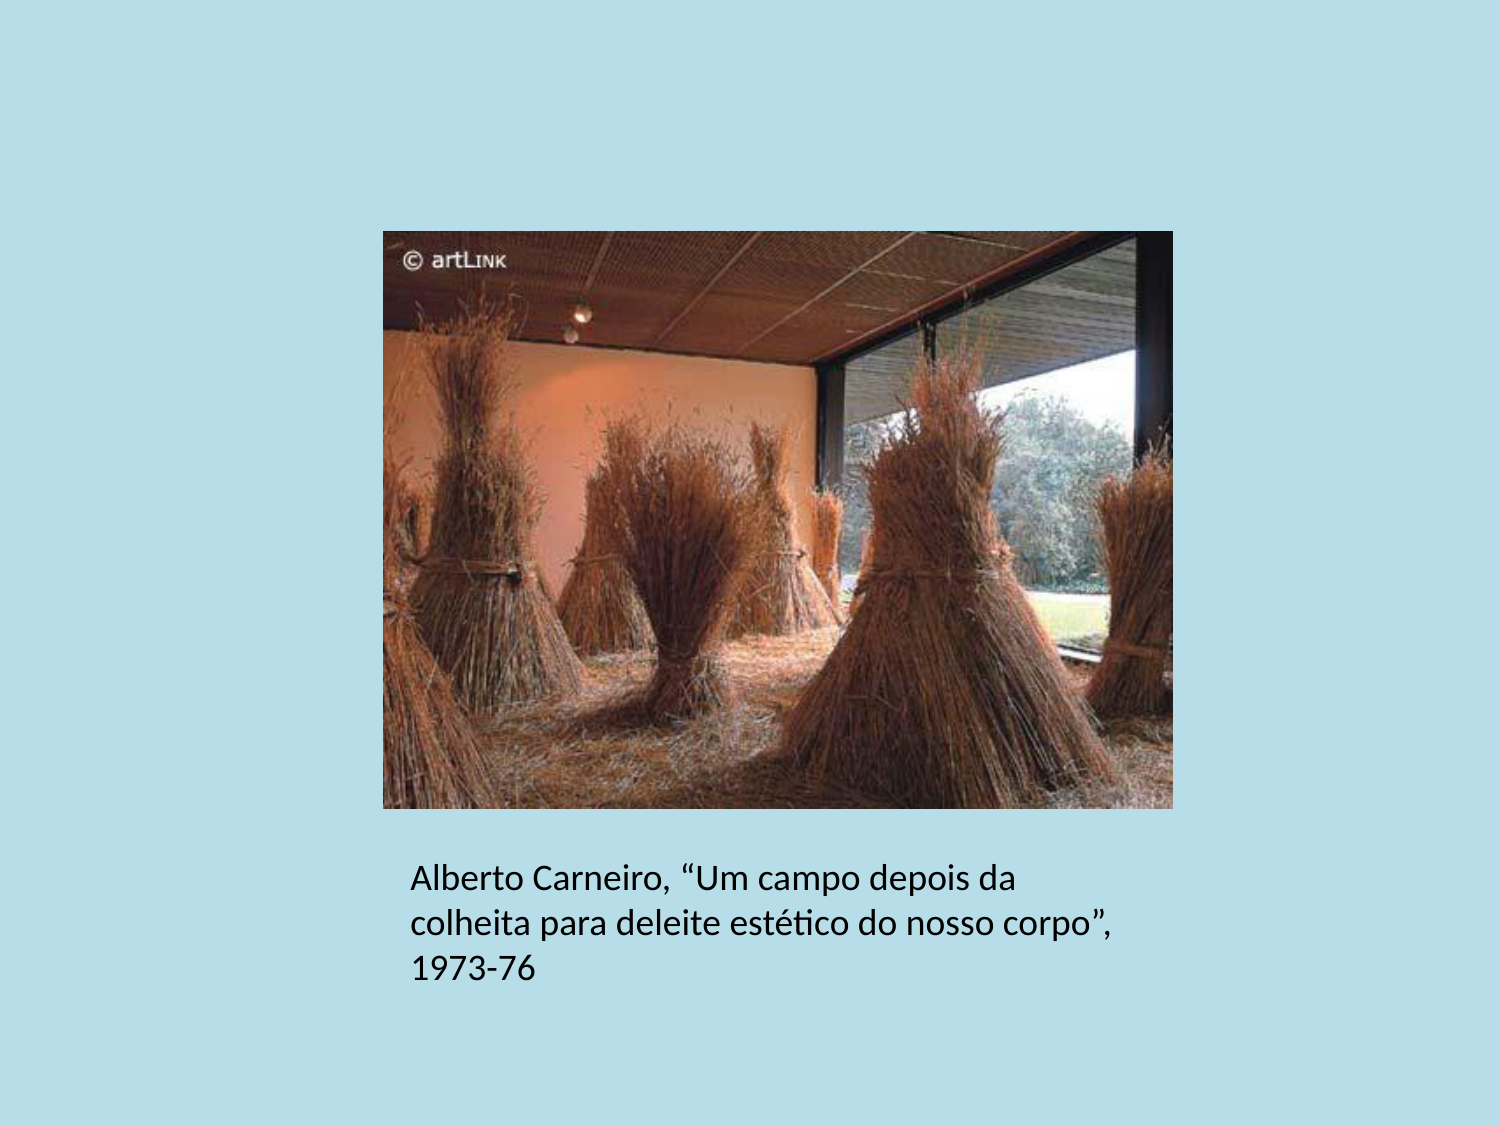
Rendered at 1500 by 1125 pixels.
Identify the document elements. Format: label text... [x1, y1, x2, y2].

picture [383, 231, 1173, 809]
text_box Alberto Carneiro, “Um campo depois da colheita para deleite estético do nosso corpo”, 1973-76 [395, 845, 1146, 996]
